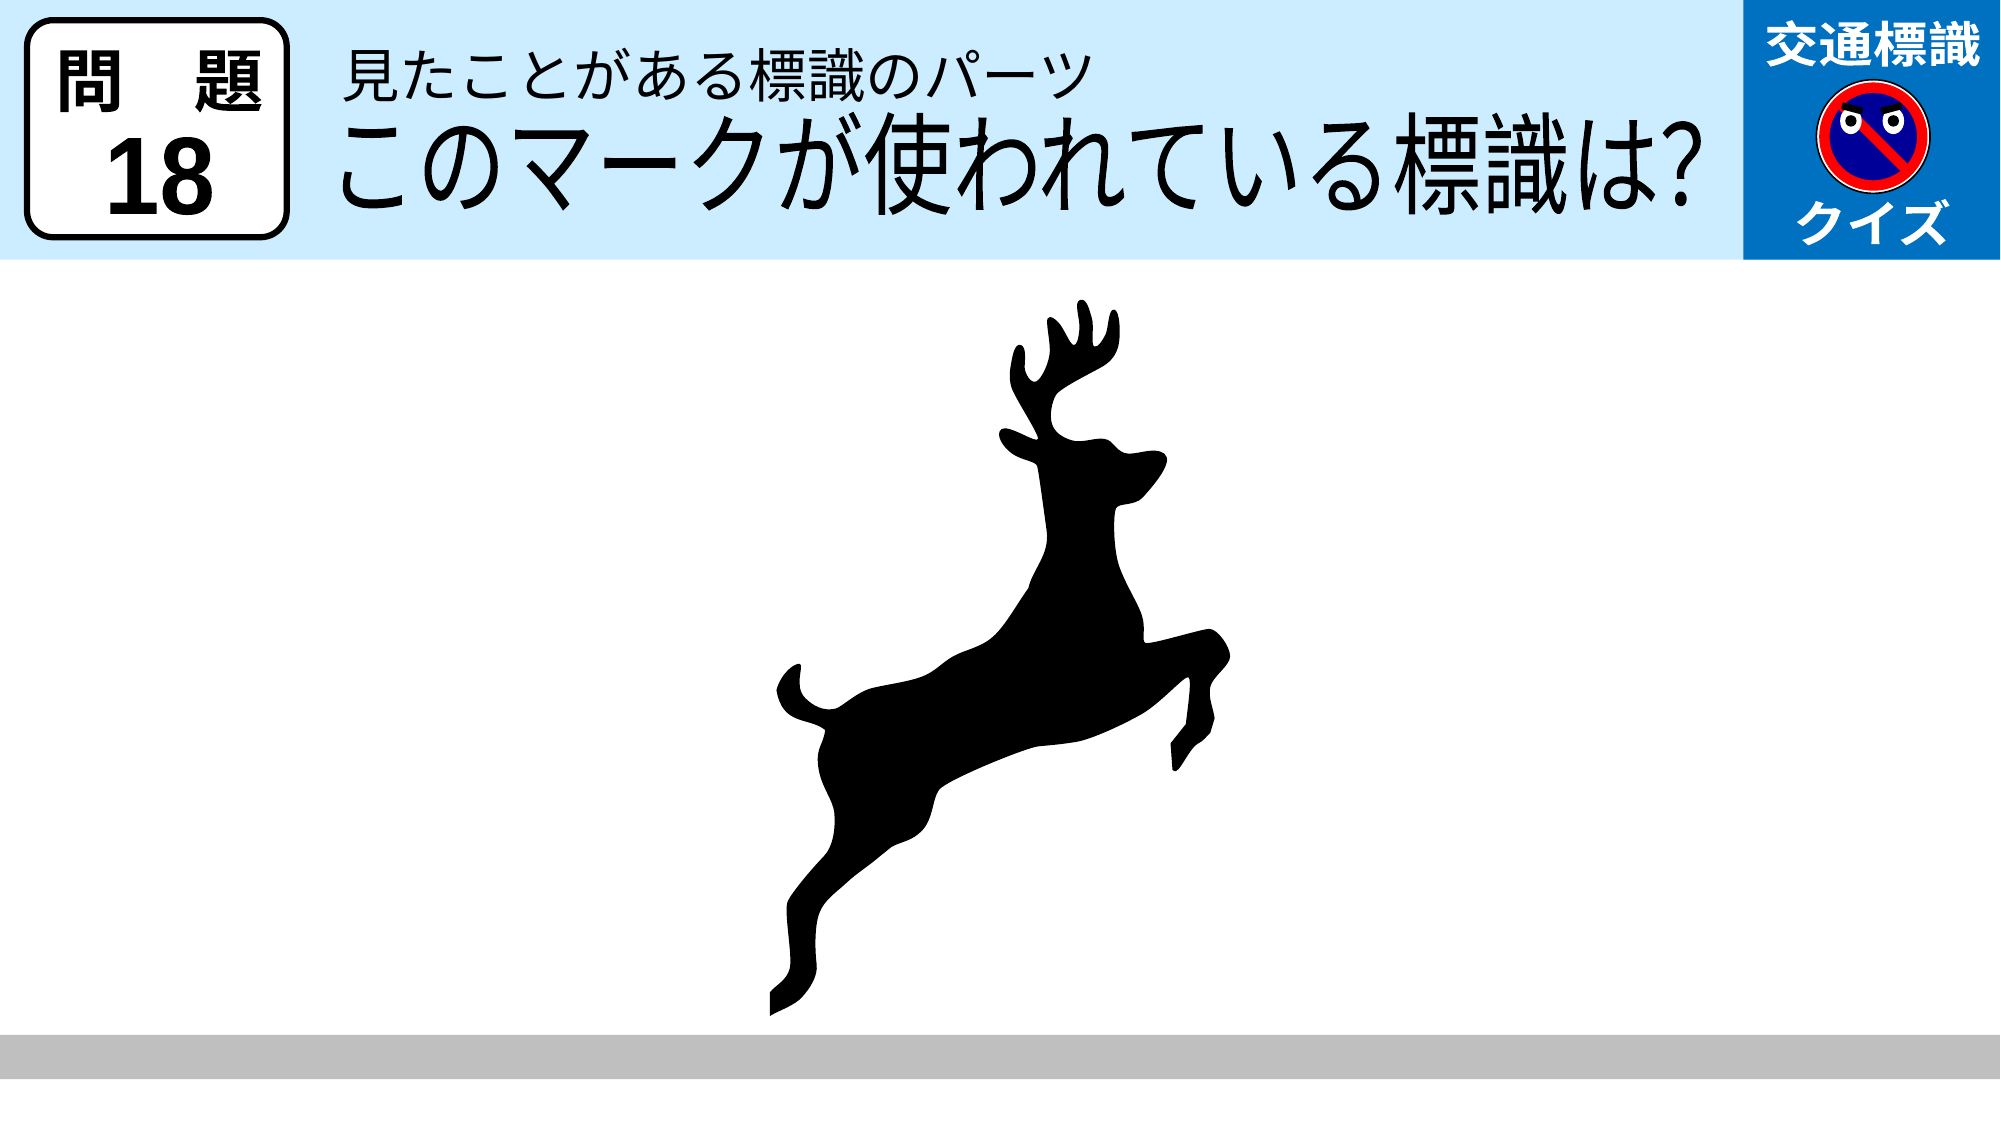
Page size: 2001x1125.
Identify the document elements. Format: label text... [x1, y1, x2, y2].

text_box [0, 1034, 2000, 1080]
text_box 見たことがある標識のパーツ [326, 32, 1113, 117]
text_box [769, 299, 1231, 1017]
